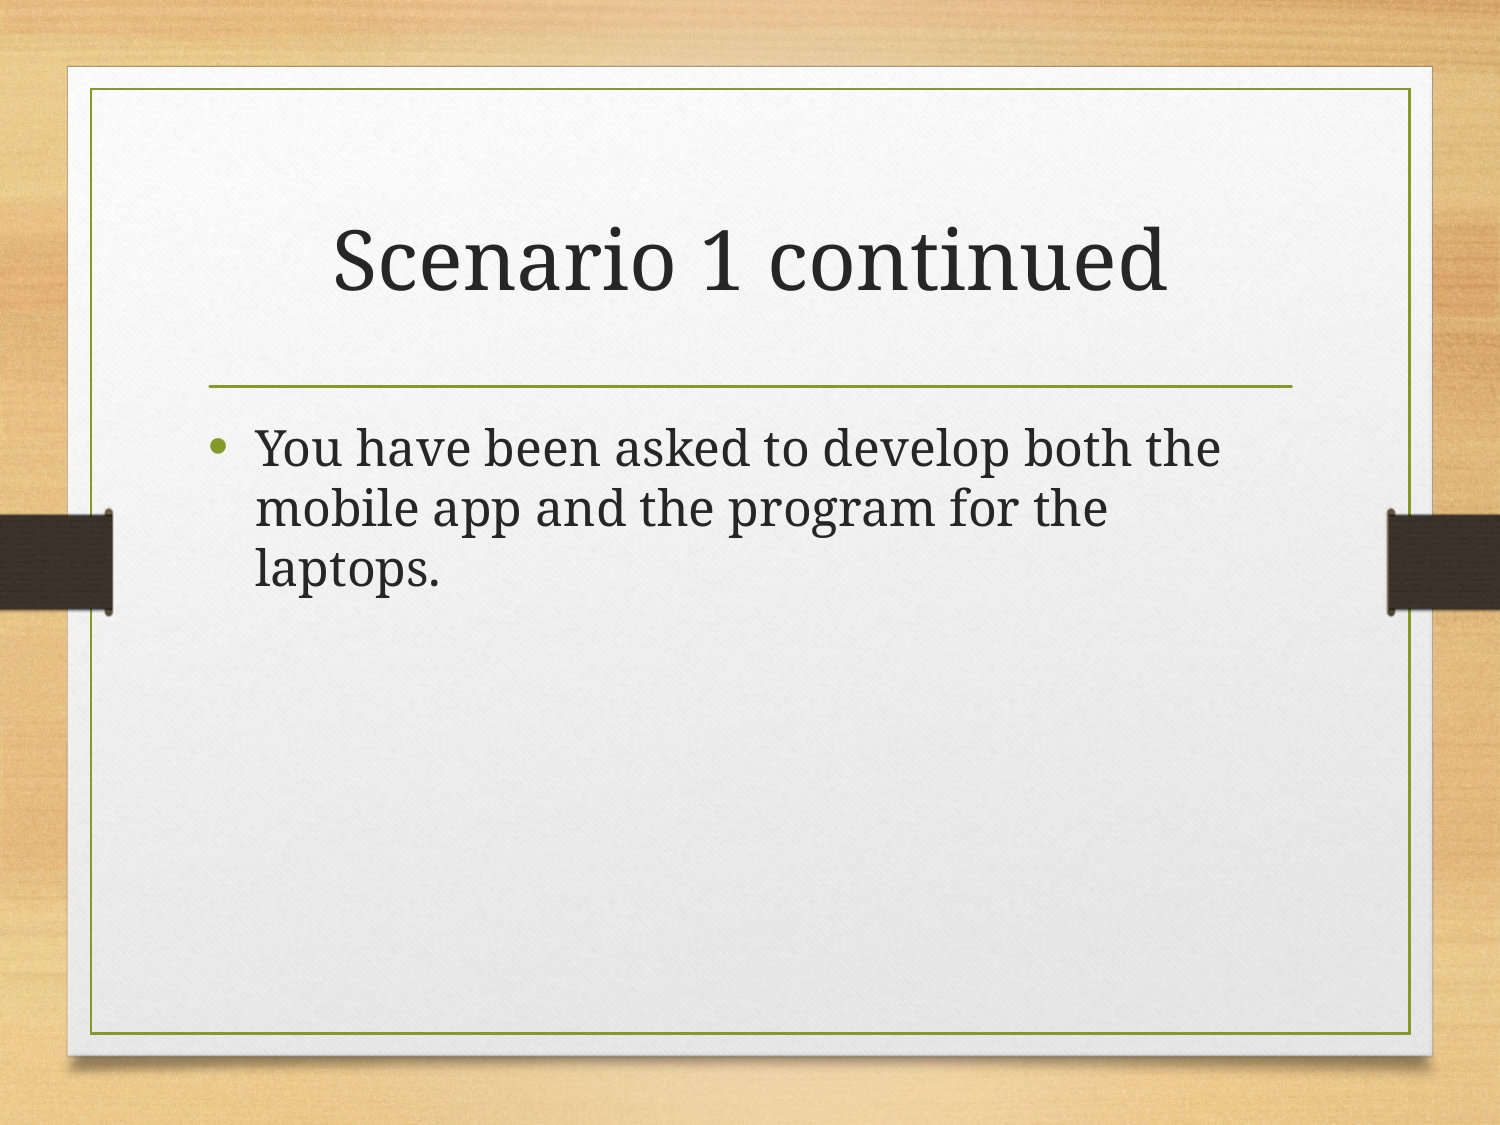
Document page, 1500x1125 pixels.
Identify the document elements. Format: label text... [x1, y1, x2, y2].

title Scenario 1 continued [193, 150, 1309, 365]
list You have been asked to develop both the mobile app and the program for the laptops. [193, 408, 1309, 974]
picture [0, 0, 1500, 1125]
